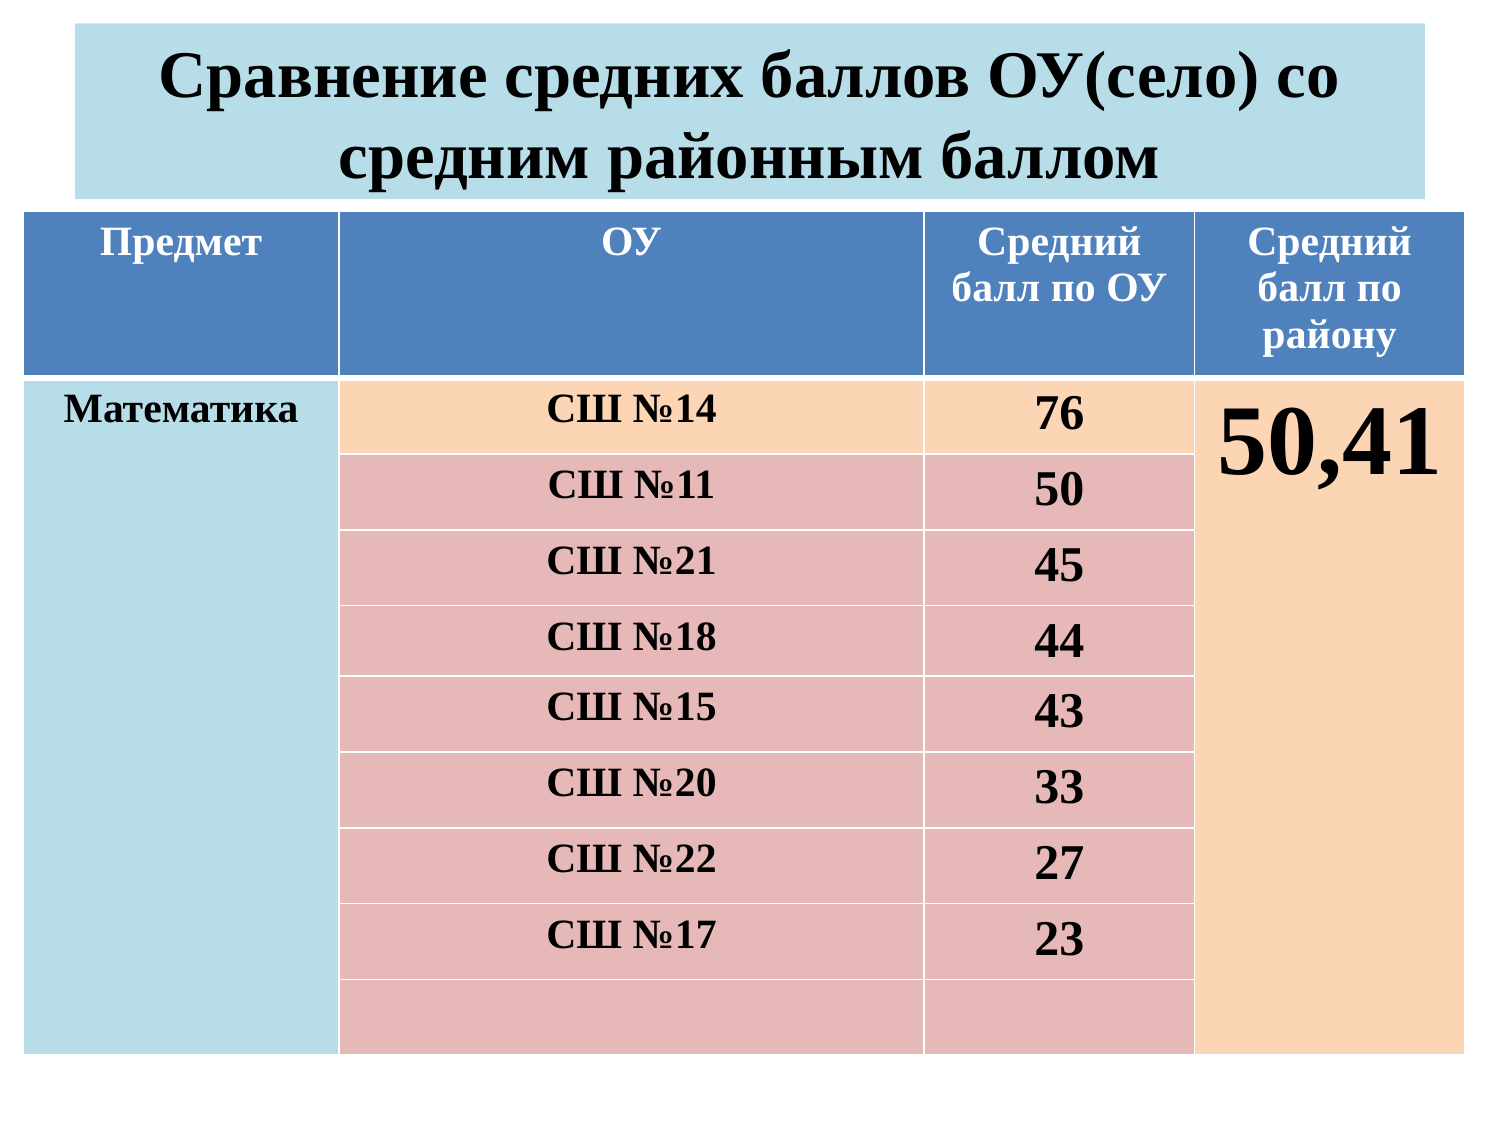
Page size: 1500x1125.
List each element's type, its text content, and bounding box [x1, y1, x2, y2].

table_cell 44 [925, 606, 1194, 675]
table_cell 43 [925, 677, 1194, 751]
table_cell 27 [925, 829, 1194, 903]
table_header Средний балл по району [1195, 212, 1464, 375]
table_cell [925, 980, 1194, 1054]
table_header Средний балл по ОУ [925, 212, 1194, 375]
table_cell СШ №15 [340, 677, 923, 751]
table_cell 45 [925, 531, 1194, 605]
table_cell СШ №17 [340, 904, 923, 979]
table_cell 50 [925, 455, 1194, 529]
table_cell СШ №14 [340, 381, 923, 453]
table_header Предмет [24, 212, 338, 375]
table_header ОУ [340, 212, 923, 375]
table_cell 76 [925, 381, 1194, 453]
table_cell 23 [925, 904, 1194, 979]
table_cell СШ №20 [340, 753, 923, 827]
table_cell 50,41 [1195, 381, 1464, 1054]
table_cell 33 [925, 753, 1194, 827]
table_cell СШ №22 [340, 829, 923, 903]
table_cell [340, 980, 923, 1054]
table_cell СШ №11 [340, 455, 923, 529]
table_cell СШ №21 [340, 531, 923, 605]
table_cell СШ №18 [340, 606, 923, 675]
title Сравнение средних баллов ОУ(село) со средним районным баллом [75, 23, 1425, 200]
table_cell Математика [24, 381, 338, 1054]
